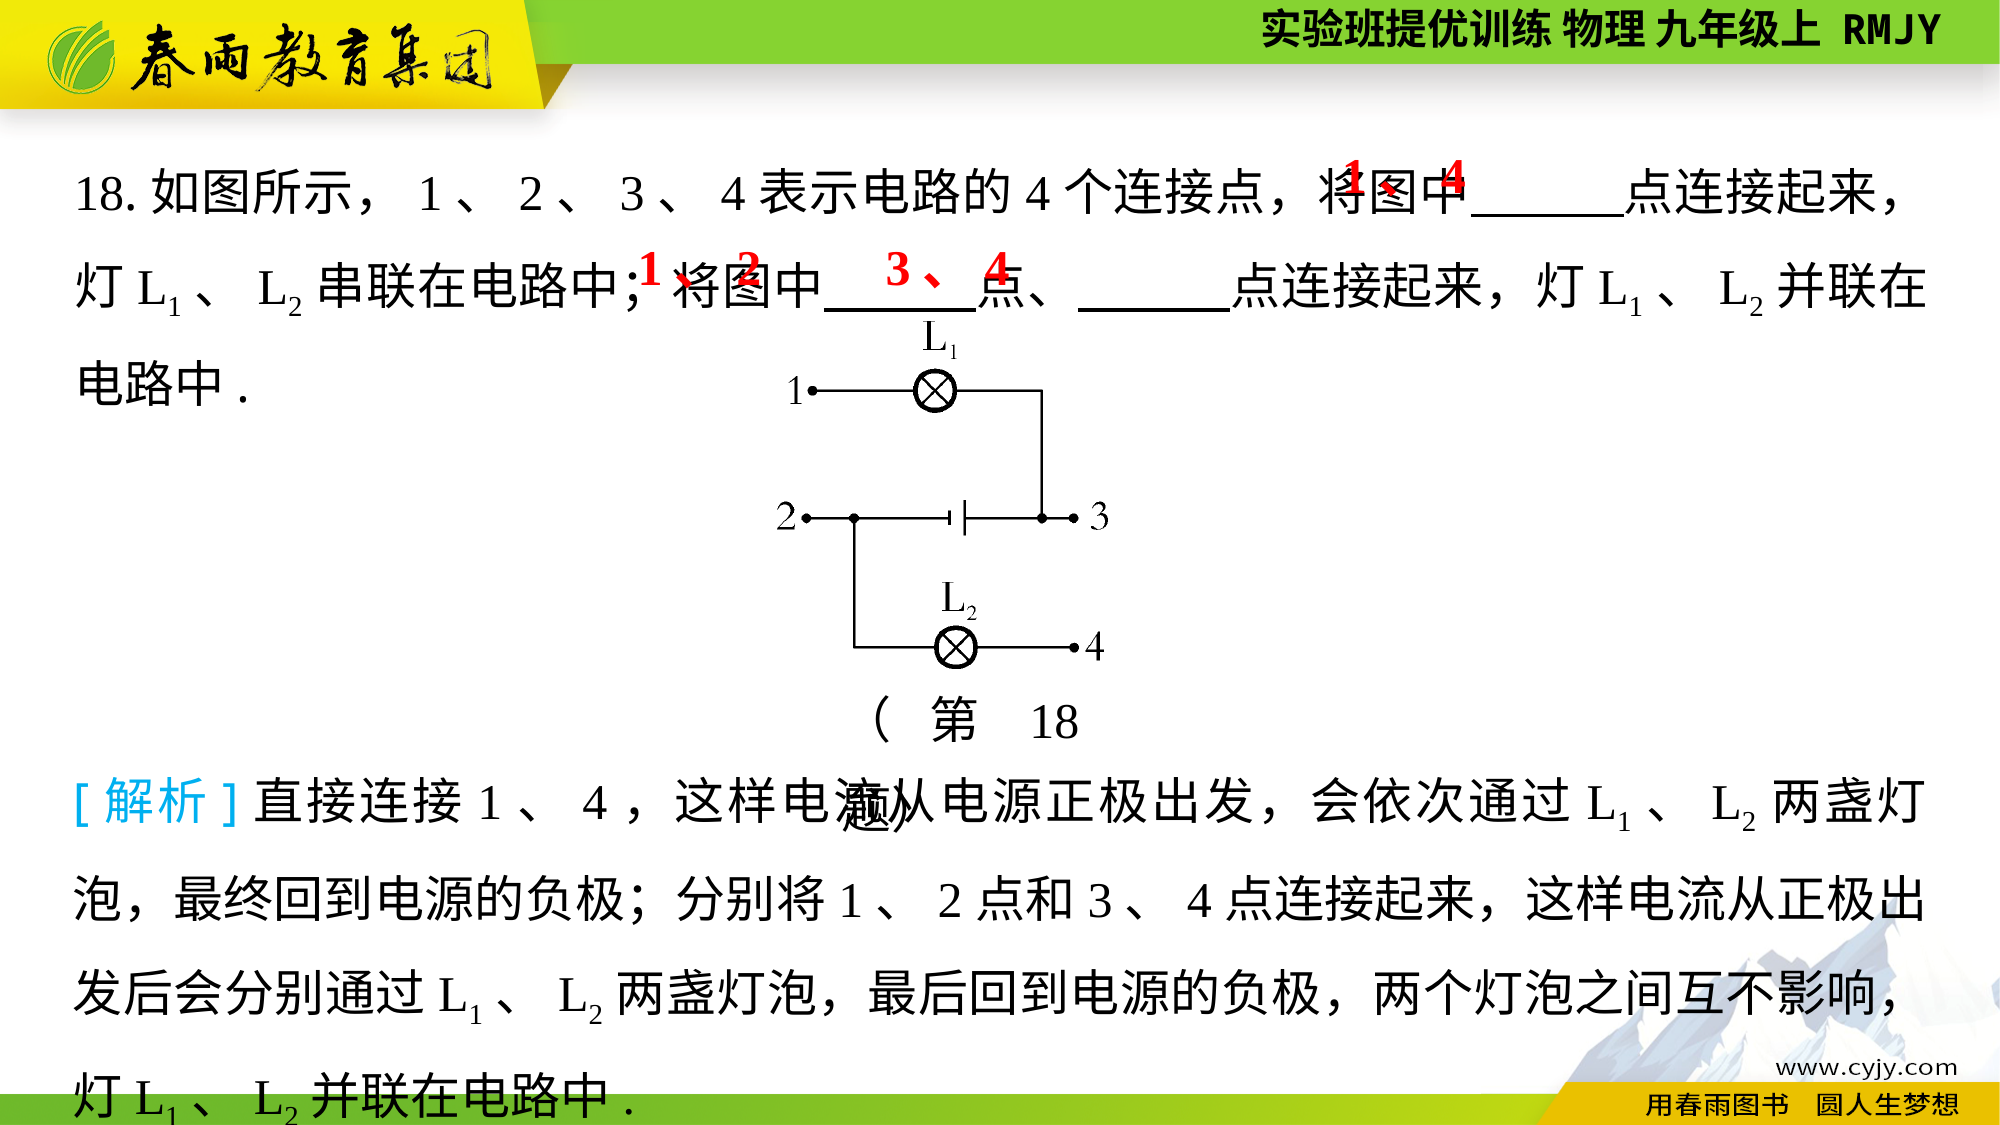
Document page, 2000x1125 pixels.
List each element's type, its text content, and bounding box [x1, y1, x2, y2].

text_box [解析]直接连接1、4，这样电流从电源正极出发，会依次通过L1、L2两盏灯泡，最终回到电源的负极；分别将1、2点和3、4点连接起来，这样电流从正极出发后会分别通过L1、L2两盏灯泡，最后回到电源的负极，两个灯泡之间互不影响，灯L1、L2并联在电路中. [57, 727, 1942, 1125]
picture [0, 0, 2000, 1125]
text_box （第18题） [826, 676, 1107, 727]
text_box 1、2 [622, 227, 777, 303]
text_box 3、4 [870, 227, 1025, 303]
list 18.如图所示，1、2、3、4表示电路的4个连接点，将图中 点连接起来，灯L1、L2串联在电路中；将图中 点、 点连接起来，灯L1、L2并联在电路中. [59, 122, 1944, 308]
text_box 1、4 [1327, 136, 1481, 212]
